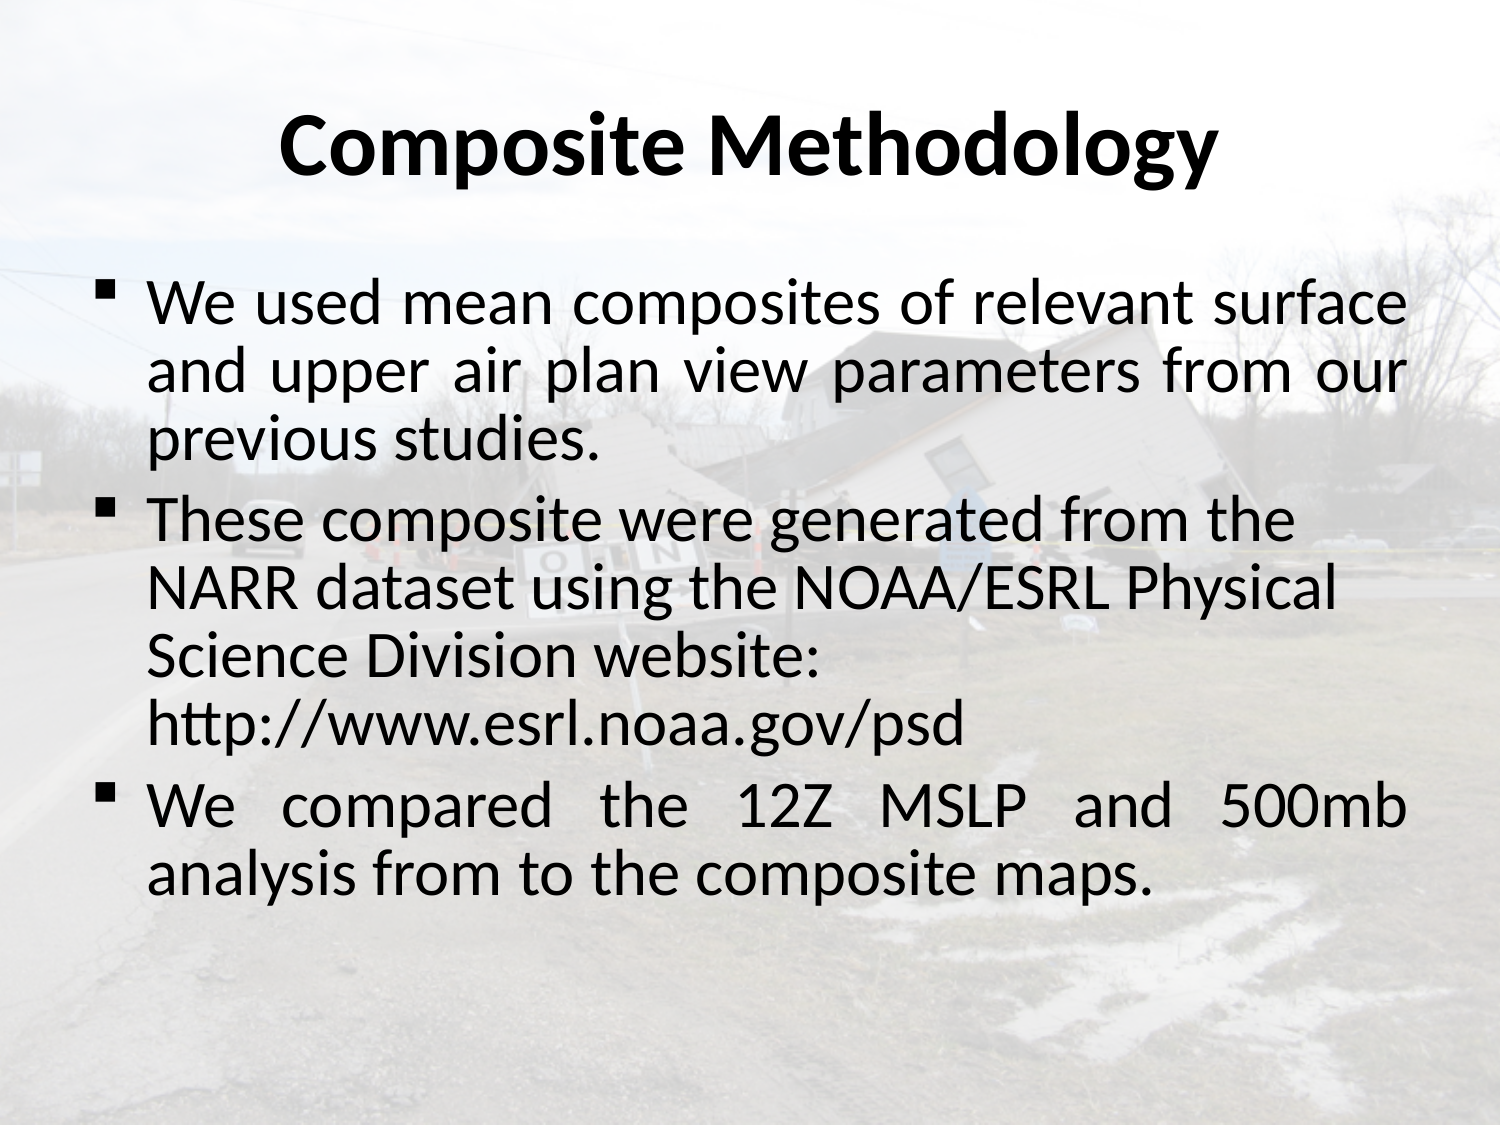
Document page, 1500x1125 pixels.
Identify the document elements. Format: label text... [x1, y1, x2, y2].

list We used mean composites of relevant surface and upper air plan view parameters from our previous studies. These composite were generated from the NARR dataset using the NOAA/ESRL Physical Science Division website: http://www.esrl.noaa.gov/psd We compared the 12Z MSLP and 500mb analysis from to the composite maps. [75, 262, 1425, 1005]
title Composite Methodology [75, 45, 1425, 233]
